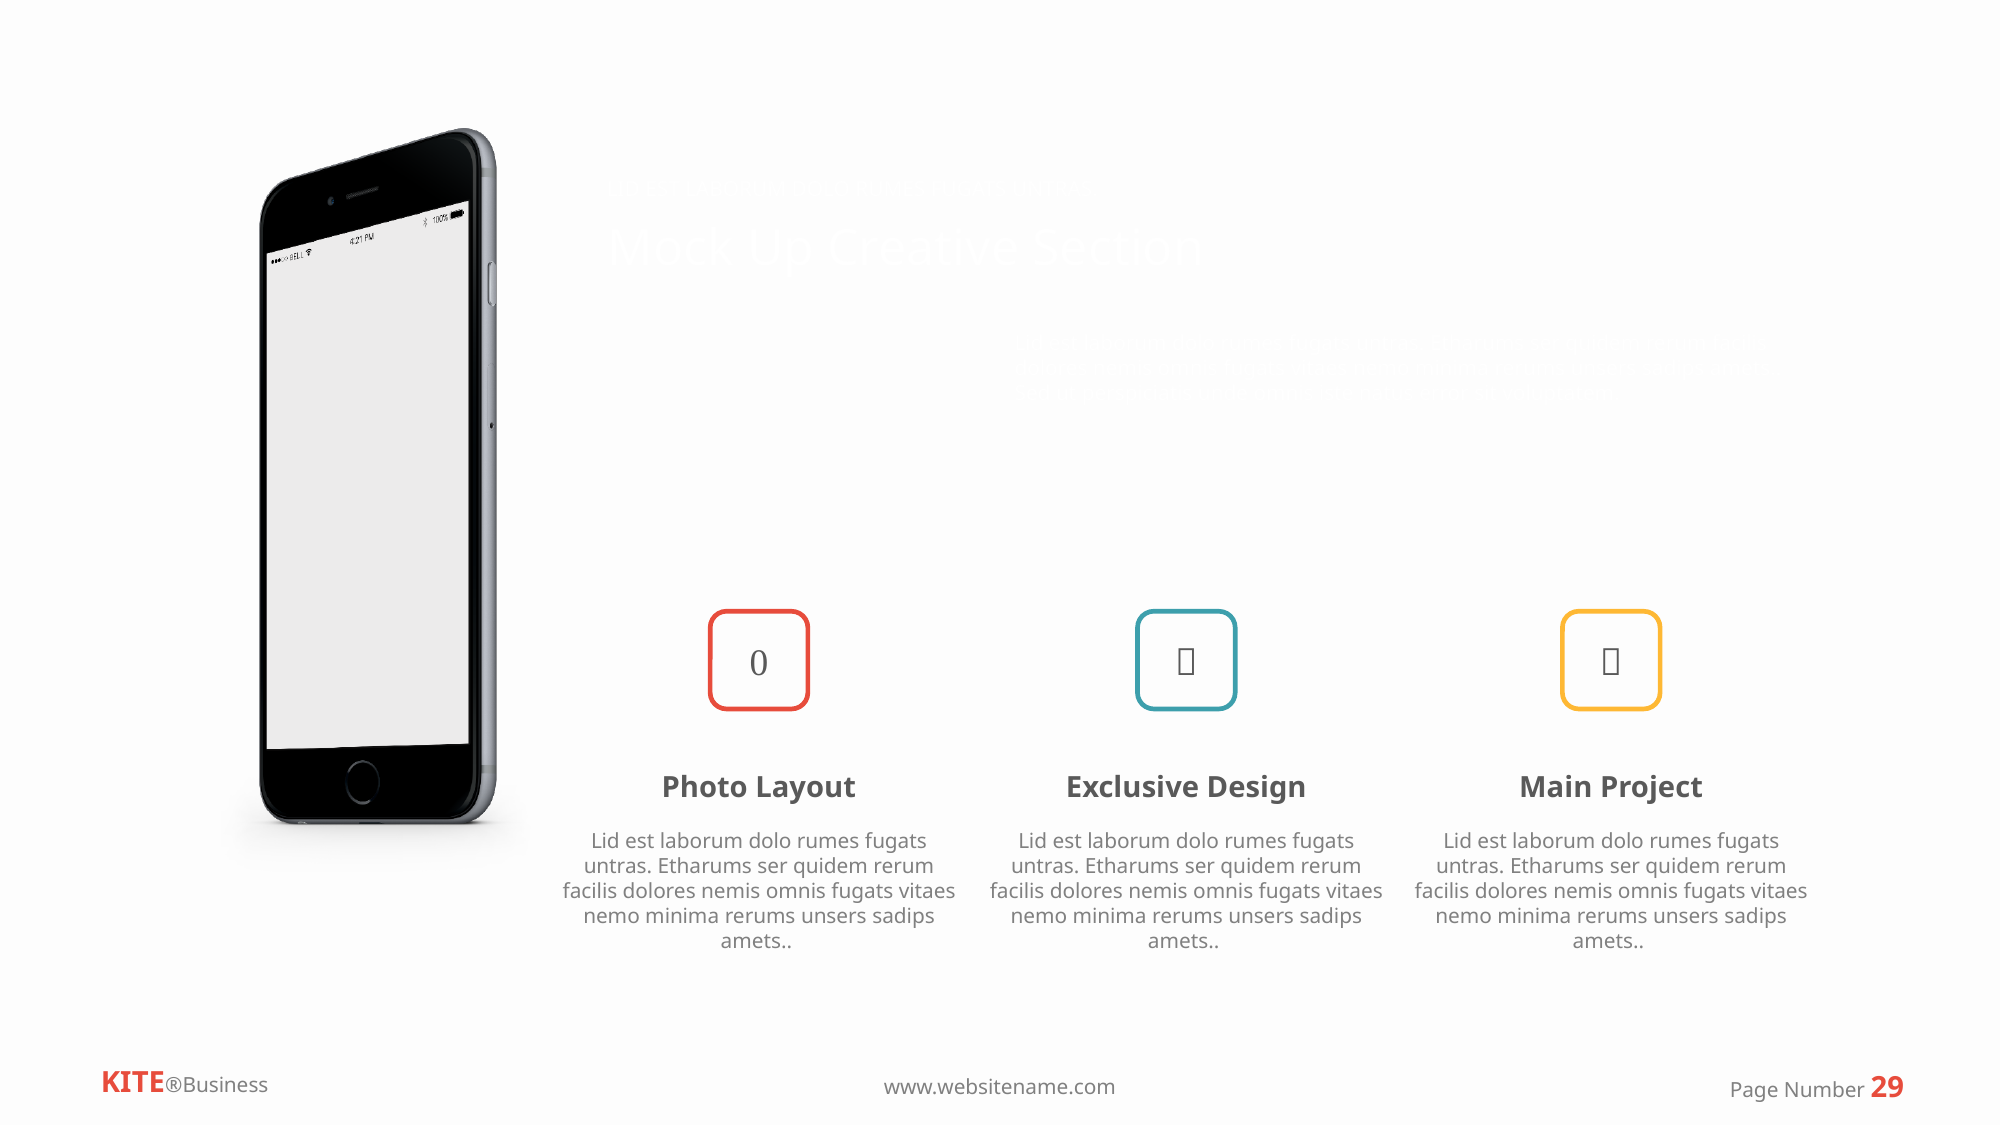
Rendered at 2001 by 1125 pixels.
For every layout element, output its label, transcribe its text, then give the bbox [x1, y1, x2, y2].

text_box Photo Layout Lid est laborum dolo rumes fugats untras. Etharums ser quidem rerum facilis dolores nemis omnis fugats vitaes nemo minima rerums unsers sadips amets.. [545, 760, 972, 961]
text_box Page Number 29 [1715, 1061, 1919, 1112]
text_box Main Project Lid est laborum dolo rumes fugats untras. Etharums ser quidem rerum facilis dolores nemis omnis fugats vitaes nemo minima rerums unsers sadips amets.. [1400, 760, 1825, 961]
text_box  [1561, 610, 1662, 710]
picture [0, 0, 2000, 873]
text_box Exclusive Design Lid est laborum dolo rumes fugats untras. Etharums ser quidem rerum facilis dolores nemis omnis fugats vitaes nemo minima rerums unsers sadips amets.. [972, 760, 1400, 961]
text_box KITE®Business [85, 1056, 284, 1106]
text_box  [1136, 610, 1237, 710]
text_box www.websitename.com [869, 1066, 1131, 1107]
text_box  [709, 610, 809, 710]
